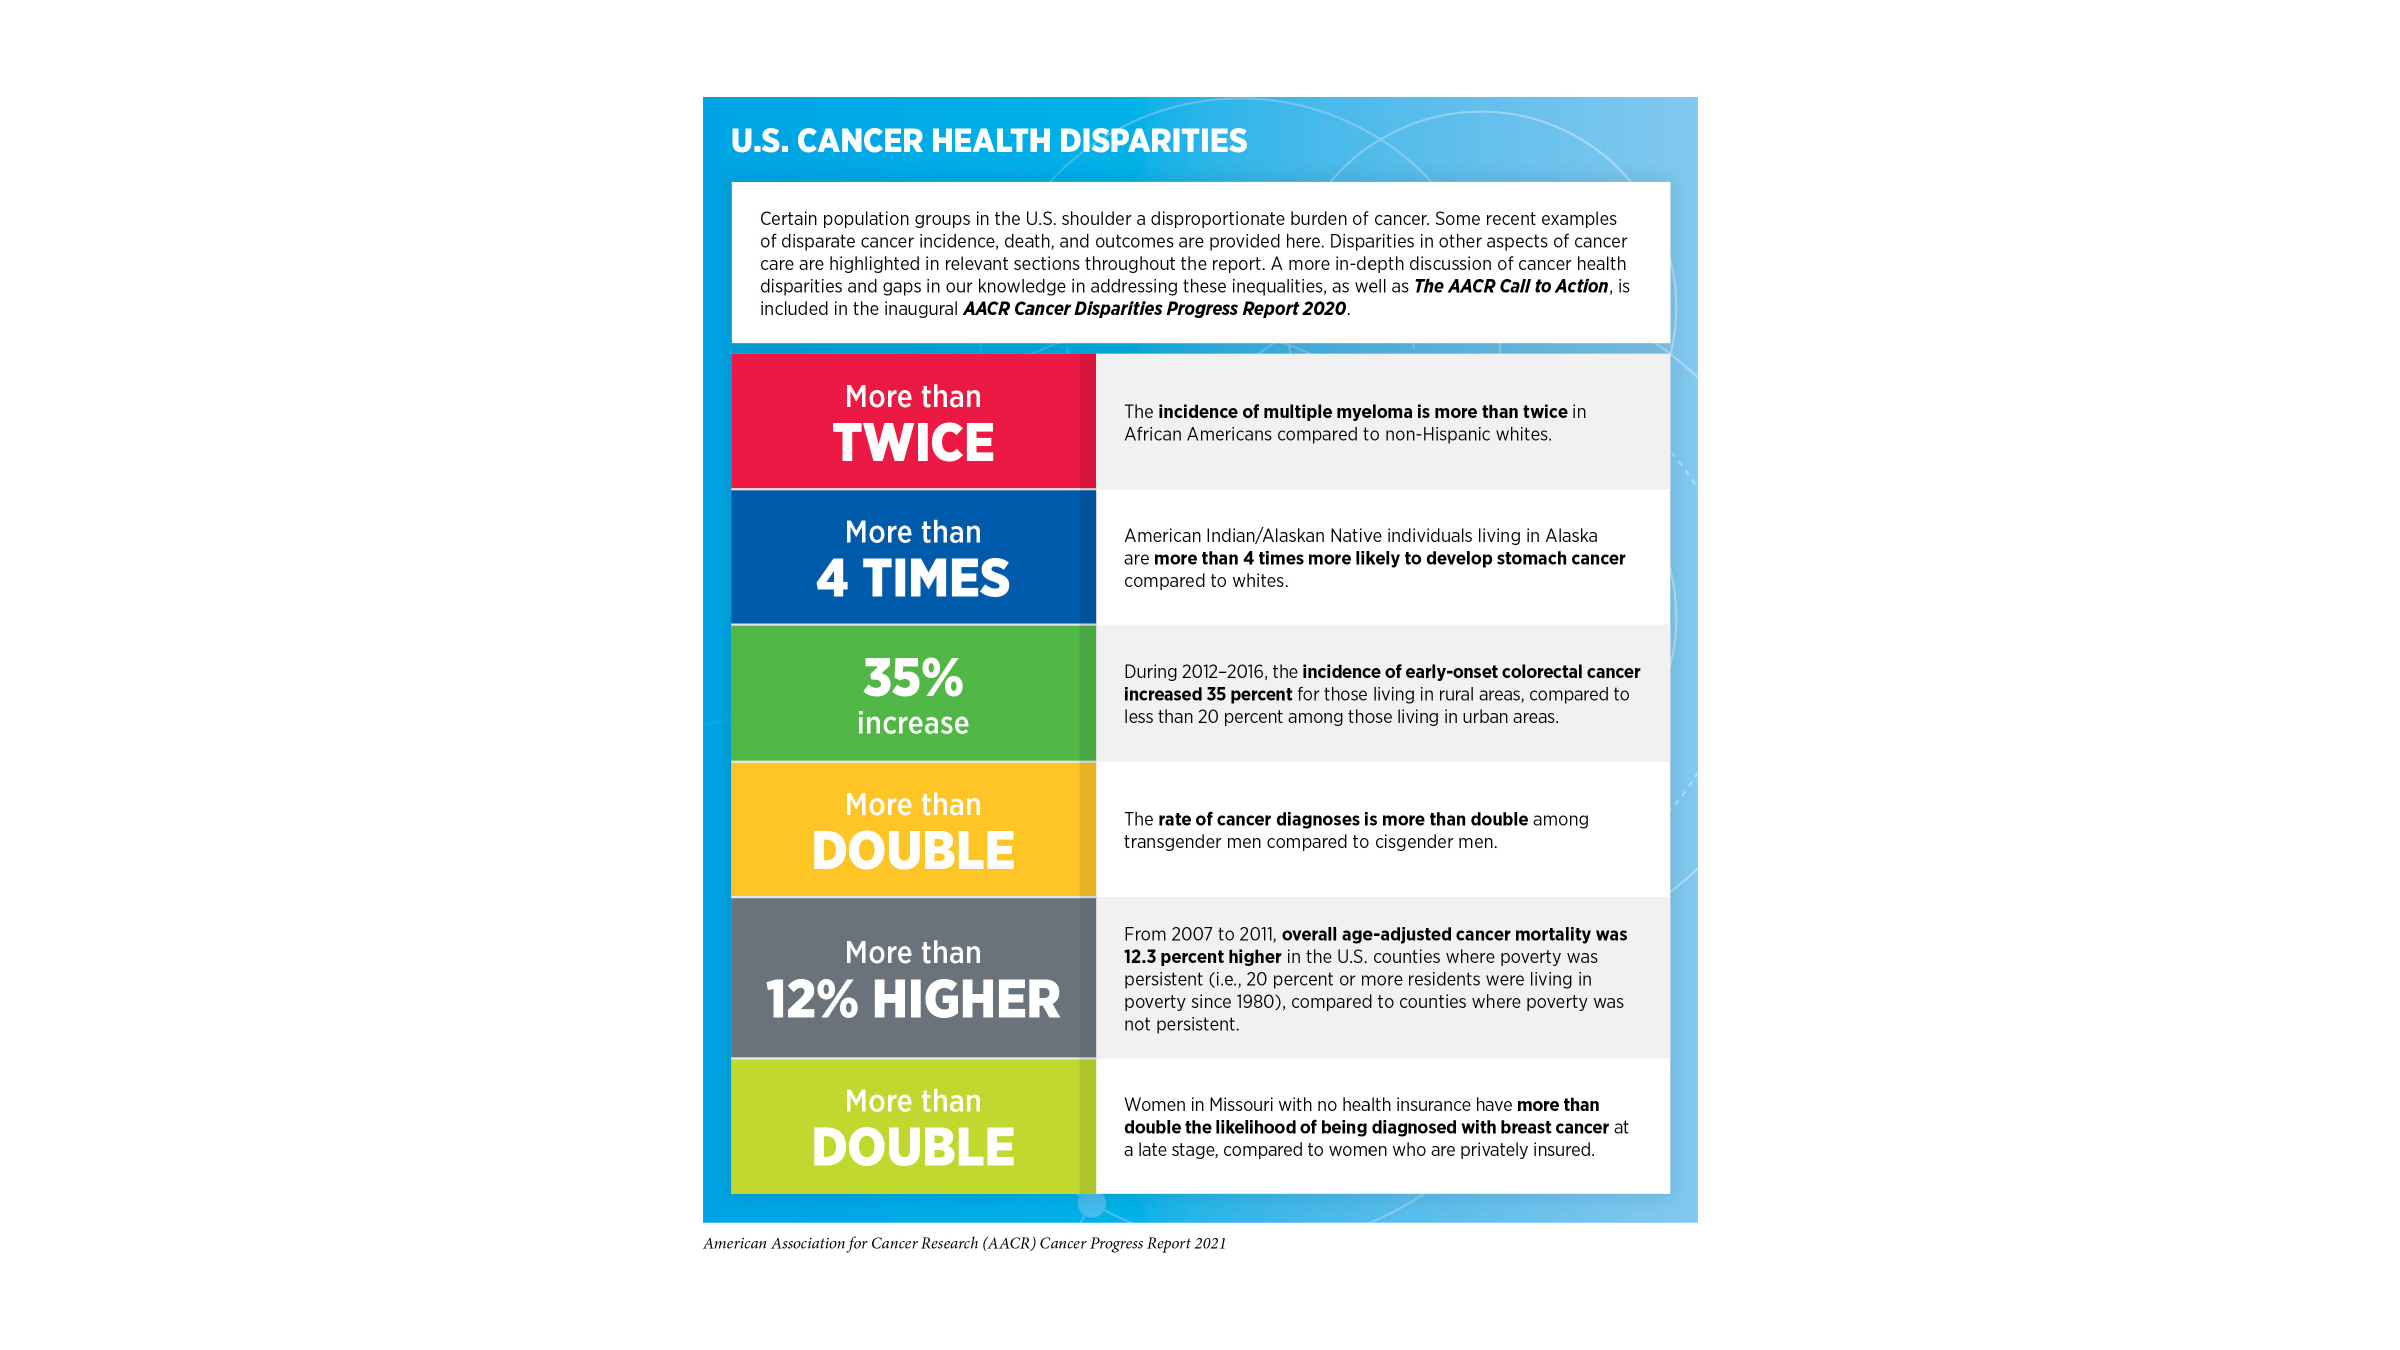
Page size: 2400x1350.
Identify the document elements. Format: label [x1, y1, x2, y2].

picture [693, 88, 1707, 1262]
